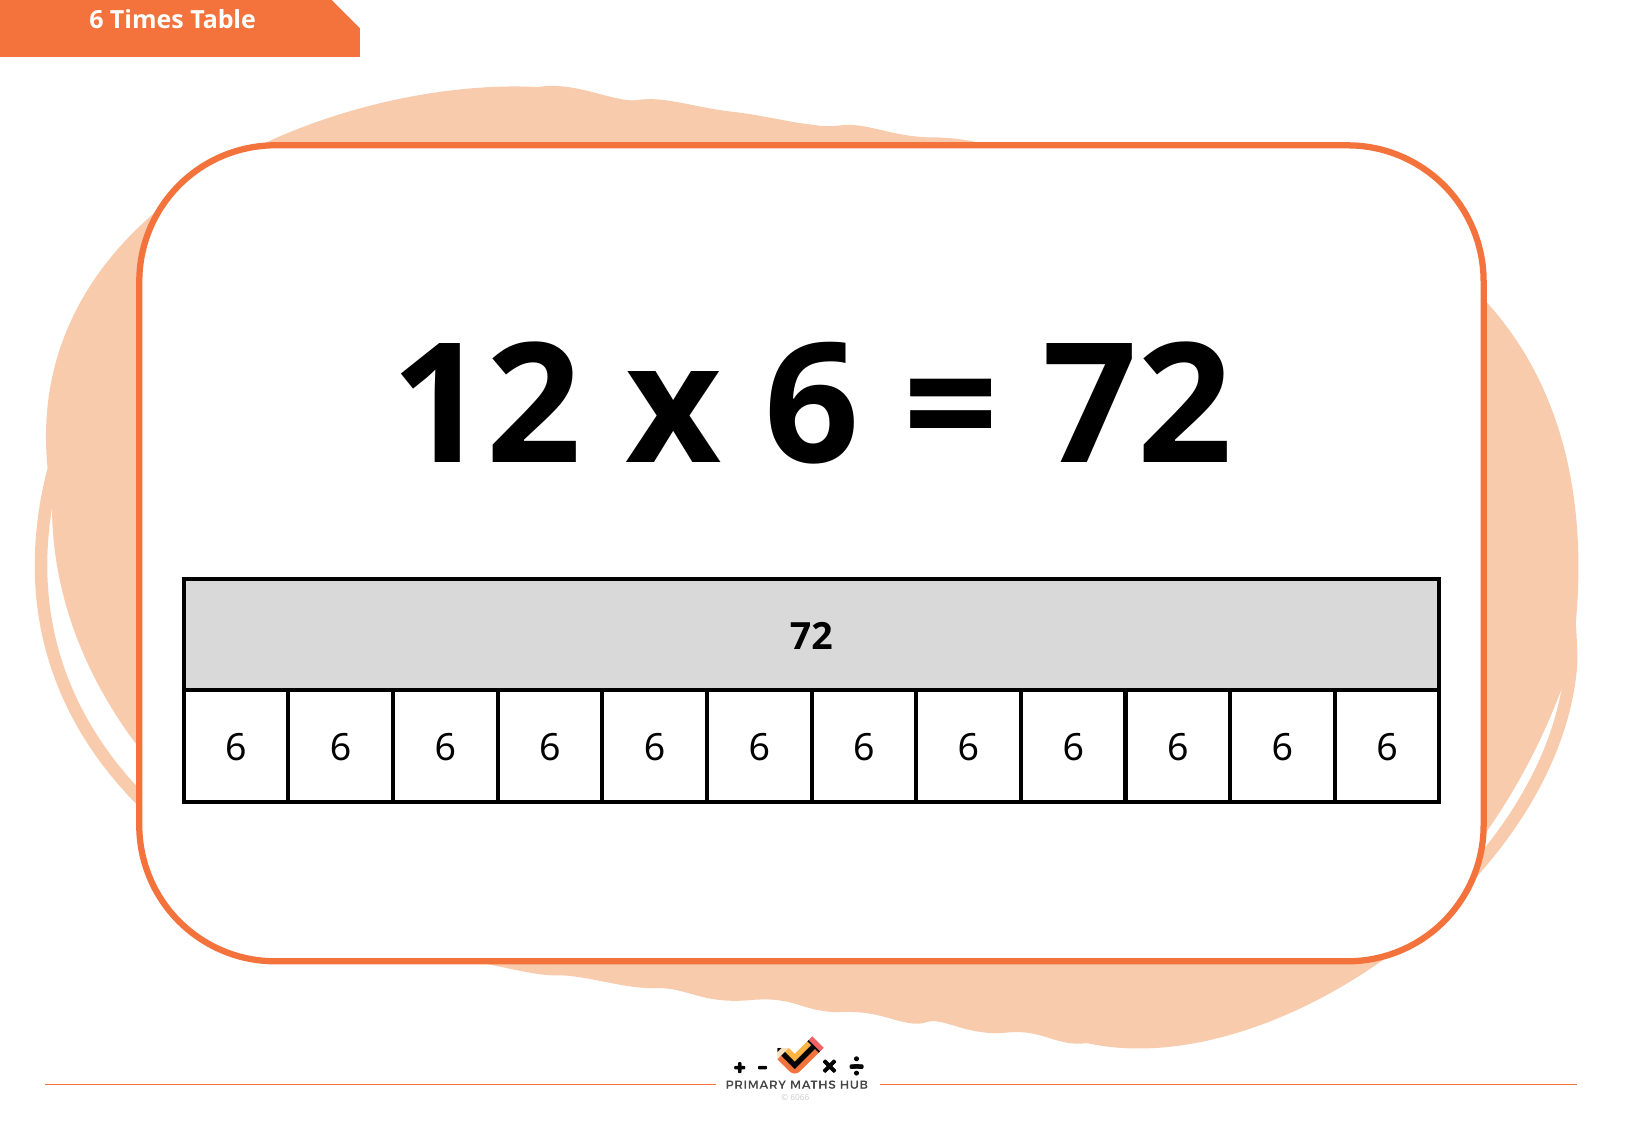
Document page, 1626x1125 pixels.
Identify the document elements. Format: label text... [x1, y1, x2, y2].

text_box 6 Times Table [0, 0, 361, 58]
table_cell 6 [709, 692, 810, 800]
table_cell 6 [1128, 692, 1228, 800]
table_header 72 [186, 581, 1437, 688]
table_cell 6 [186, 692, 286, 800]
text_box [1479, 300, 1579, 867]
text_box © 6066 [720, 1084, 870, 1110]
text_box [138, 144, 1485, 963]
table_cell 6 [290, 692, 391, 800]
picture [722, 1034, 872, 1094]
text_box [273, 91, 956, 144]
table_cell 6 [604, 692, 705, 800]
table_cell 6 [1023, 692, 1123, 800]
table_cell 6 [814, 692, 914, 800]
text_box 12 x 6 = 72 [140, 288, 1485, 503]
text_box [496, 960, 1374, 1044]
table_cell 6 [1337, 692, 1437, 800]
text_box [39, 214, 155, 799]
table_cell 6 [500, 692, 600, 800]
table_cell 6 [395, 692, 496, 800]
table_cell 6 [918, 692, 1019, 800]
table_cell 6 [1232, 692, 1333, 800]
